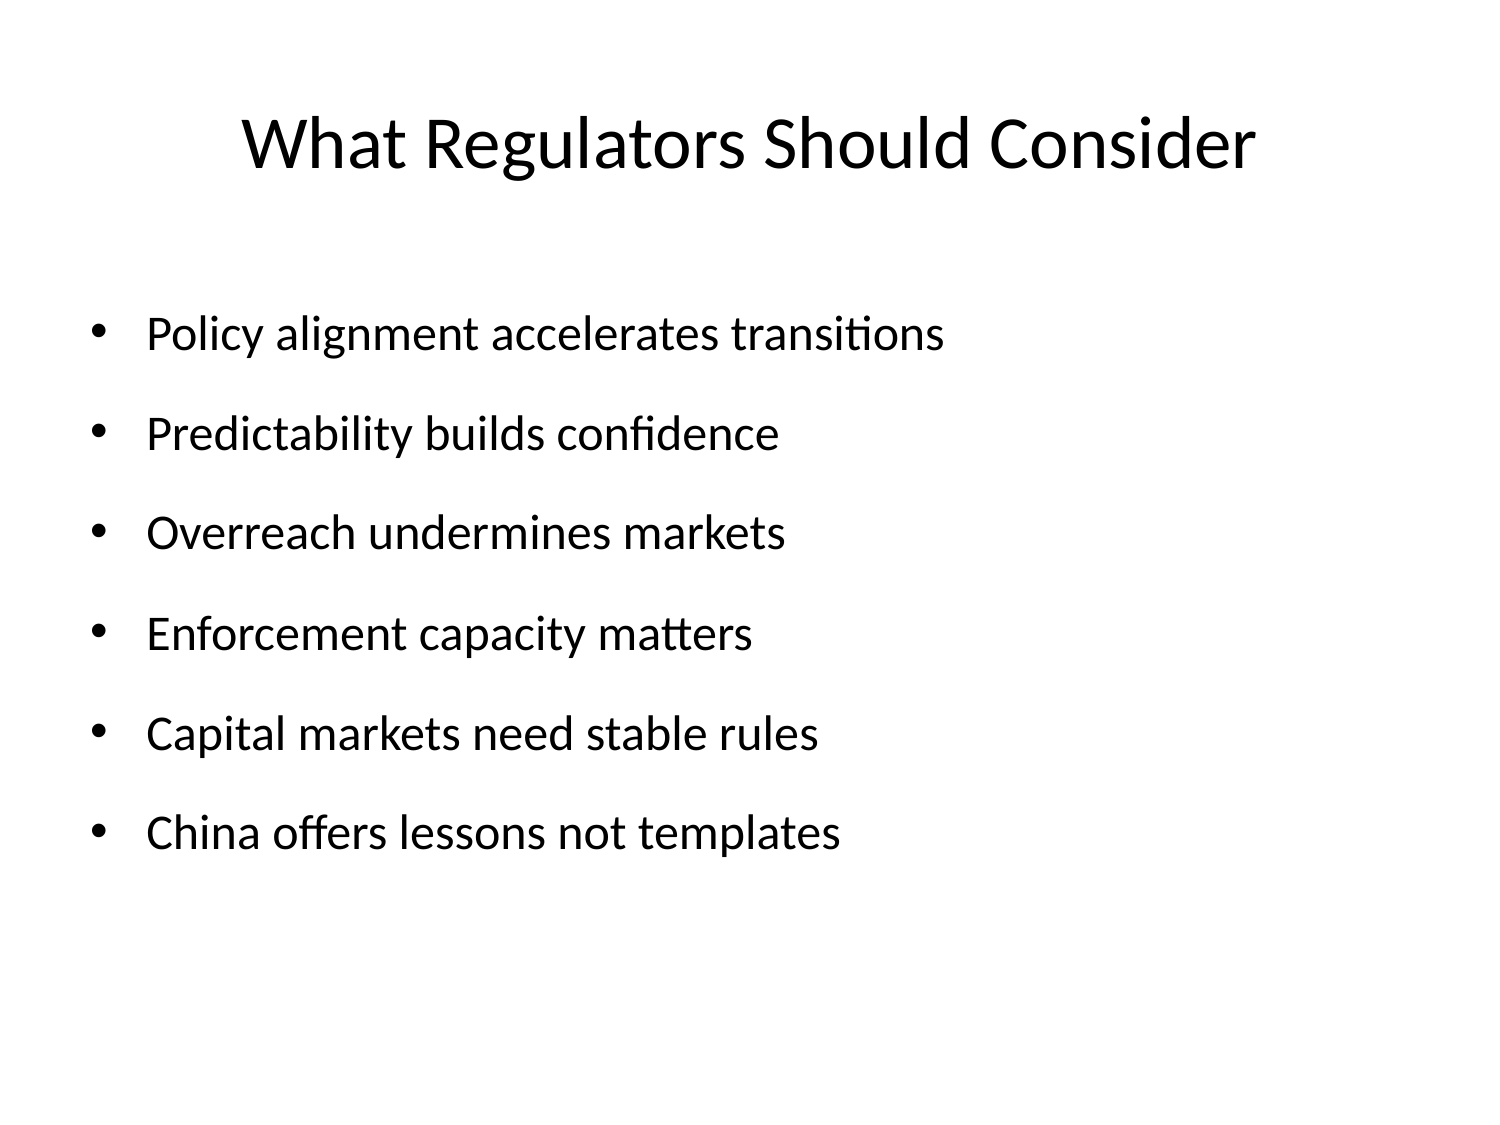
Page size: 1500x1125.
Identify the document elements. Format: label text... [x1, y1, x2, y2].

list Policy alignment accelerates transitions Predictability builds confidence Overreach undermines markets Enforcement capacity matters Capital markets need stable rules China offers lessons not templates [75, 262, 1425, 1005]
title What Regulators Should Consider [75, 45, 1425, 233]
